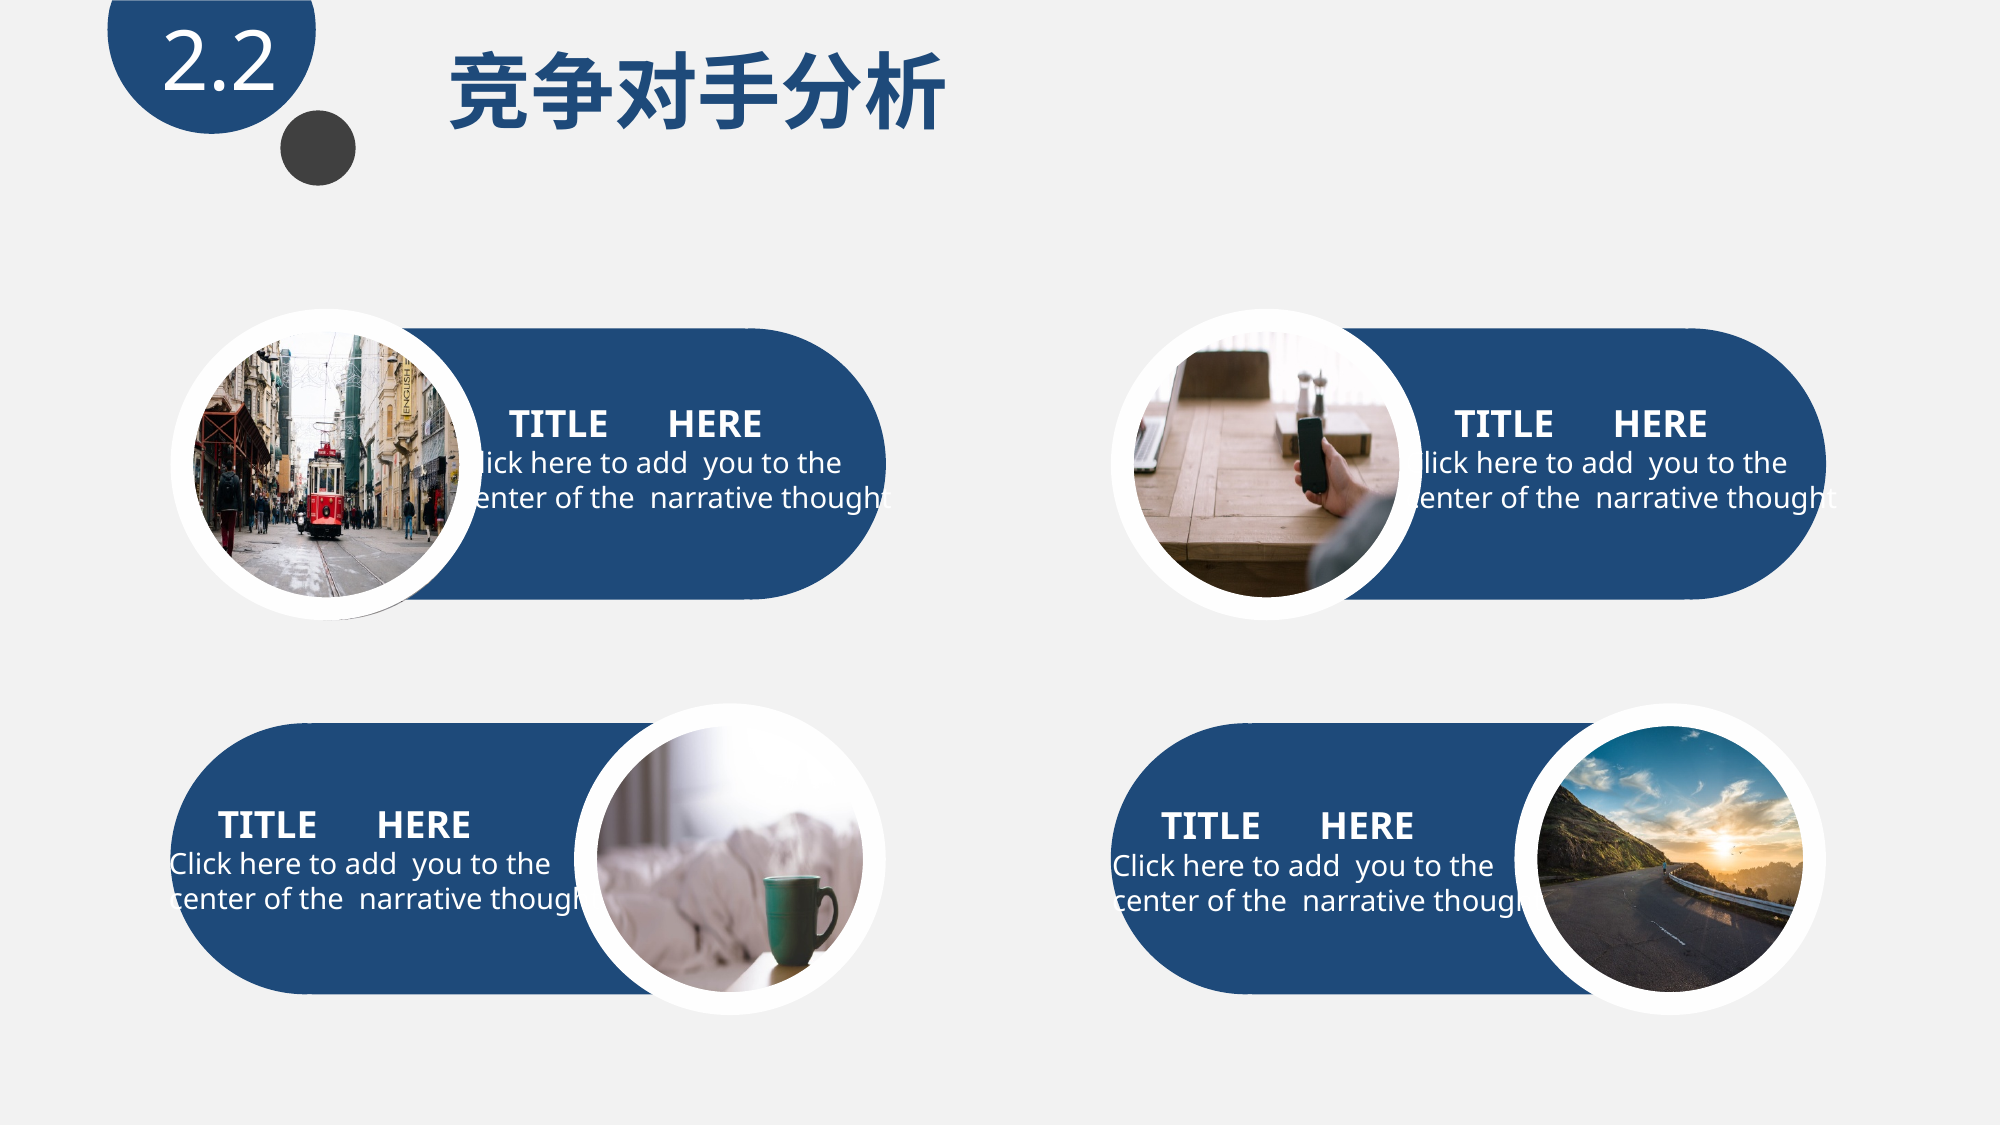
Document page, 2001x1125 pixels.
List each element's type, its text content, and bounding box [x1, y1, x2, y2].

text_box [186, 722, 652, 793]
text_box TITLE HERE Click here to add you to the center of the narrative thought [1097, 794, 1559, 925]
text_box [1527, 702, 1827, 1017]
text_box [1126, 925, 1591, 996]
text_box [1557, 728, 1802, 991]
text_box [185, 923, 651, 996]
text_box [279, 109, 357, 187]
text_box [1135, 333, 1390, 596]
text_box [408, 522, 874, 601]
text_box 竞争对手分析 [433, 32, 963, 147]
text_box [1344, 327, 1807, 392]
text_box [616, 728, 861, 991]
text_box [404, 327, 867, 392]
text_box TITLE HERE Click here to add you to the center of the narrative thought [1390, 392, 1853, 522]
text_box [1126, 722, 1592, 794]
text_box [106, 0, 146, 112]
text_box [195, 333, 445, 596]
text_box [1109, 307, 1413, 622]
text_box TITLE HERE Click here to add you to the center of the narrative thought [153, 793, 616, 923]
text_box [586, 702, 887, 1017]
text_box [293, 0, 317, 97]
text_box [1346, 522, 1815, 601]
text_box [169, 307, 473, 622]
text_box TITLE HERE Click here to add you to the center of the narrative thought [445, 392, 907, 522]
text_box 2.2 [146, 0, 293, 114]
text_box [148, 114, 275, 135]
